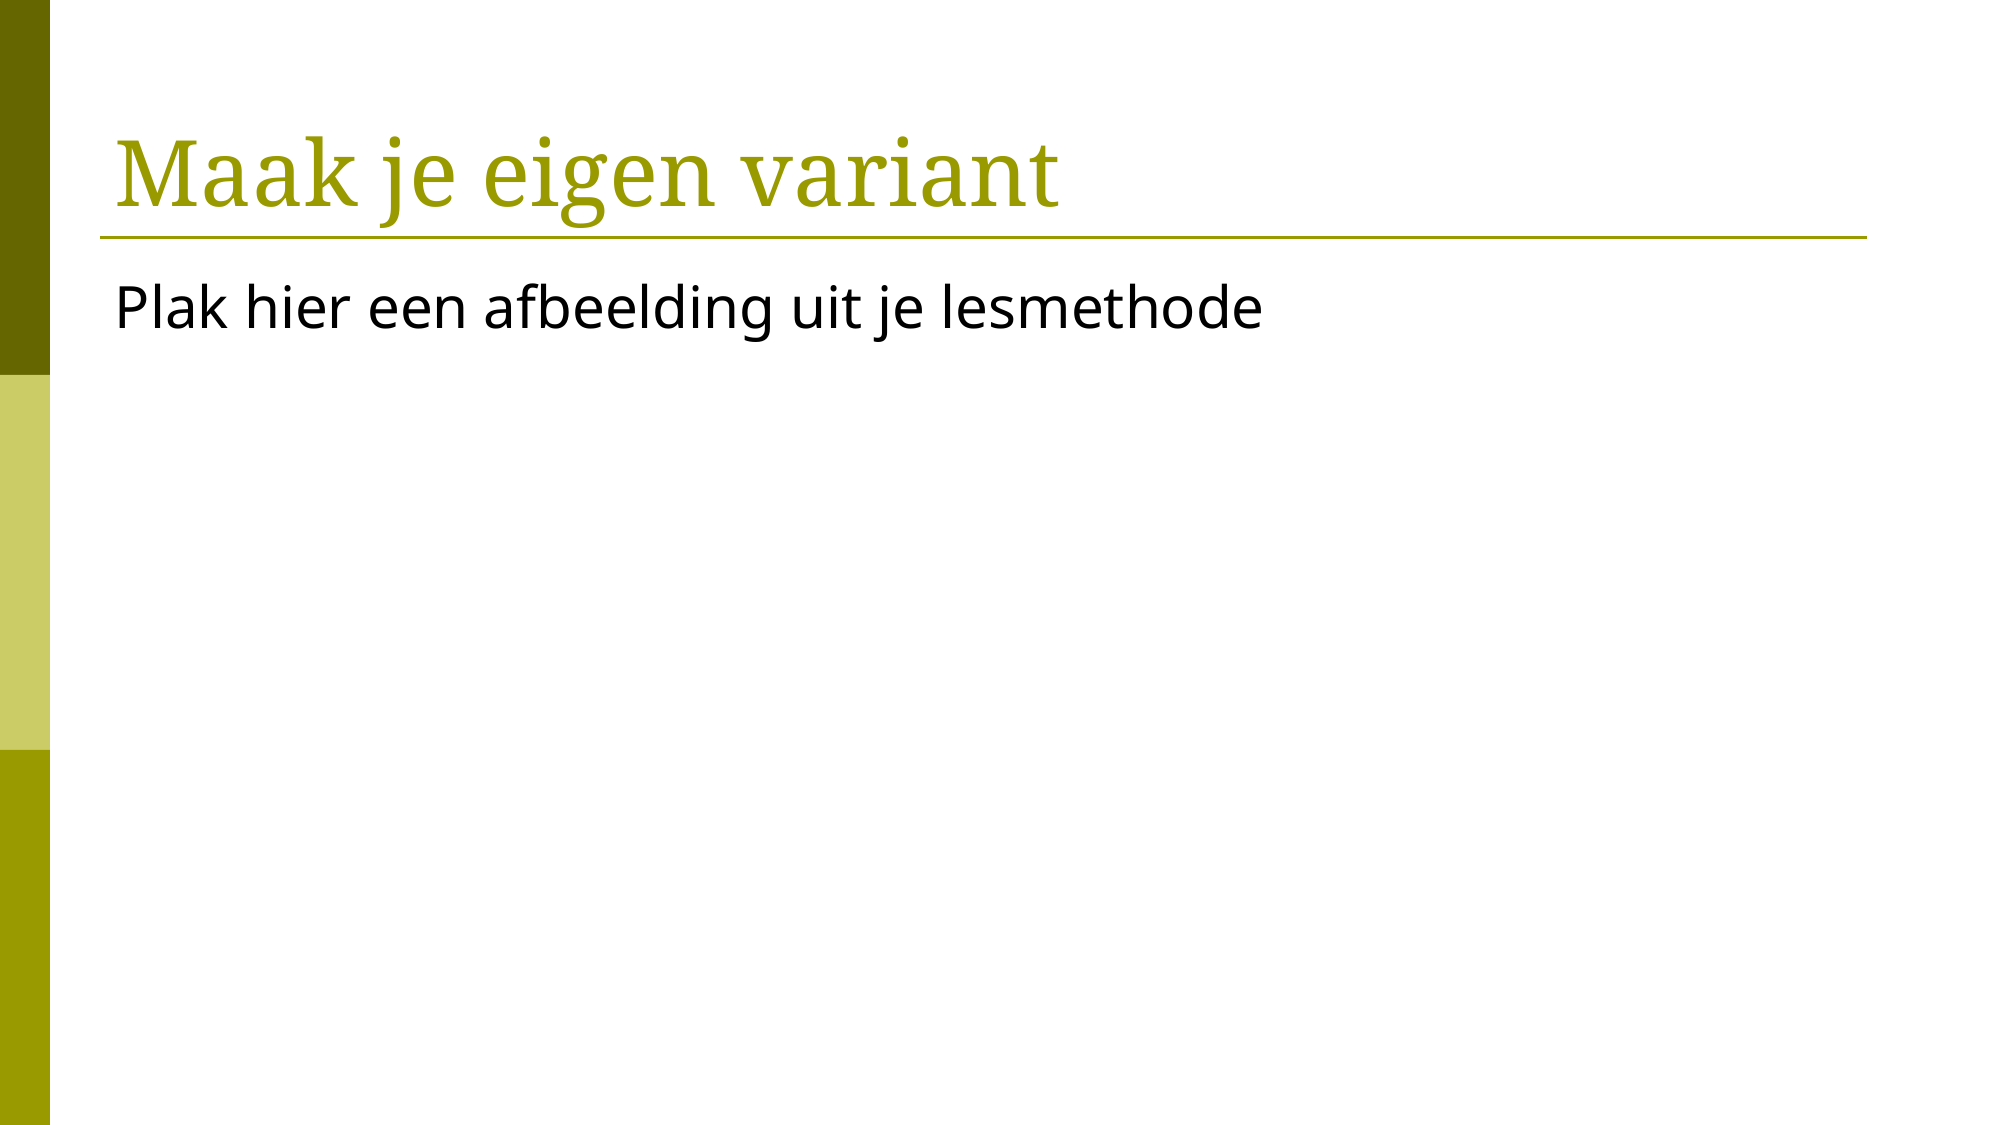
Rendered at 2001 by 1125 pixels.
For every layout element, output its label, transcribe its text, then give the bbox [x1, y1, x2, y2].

list Plak hier een afbeelding uit je lesmethode [99, 262, 1900, 1006]
title Maak je eigen variant [99, 45, 1900, 233]
